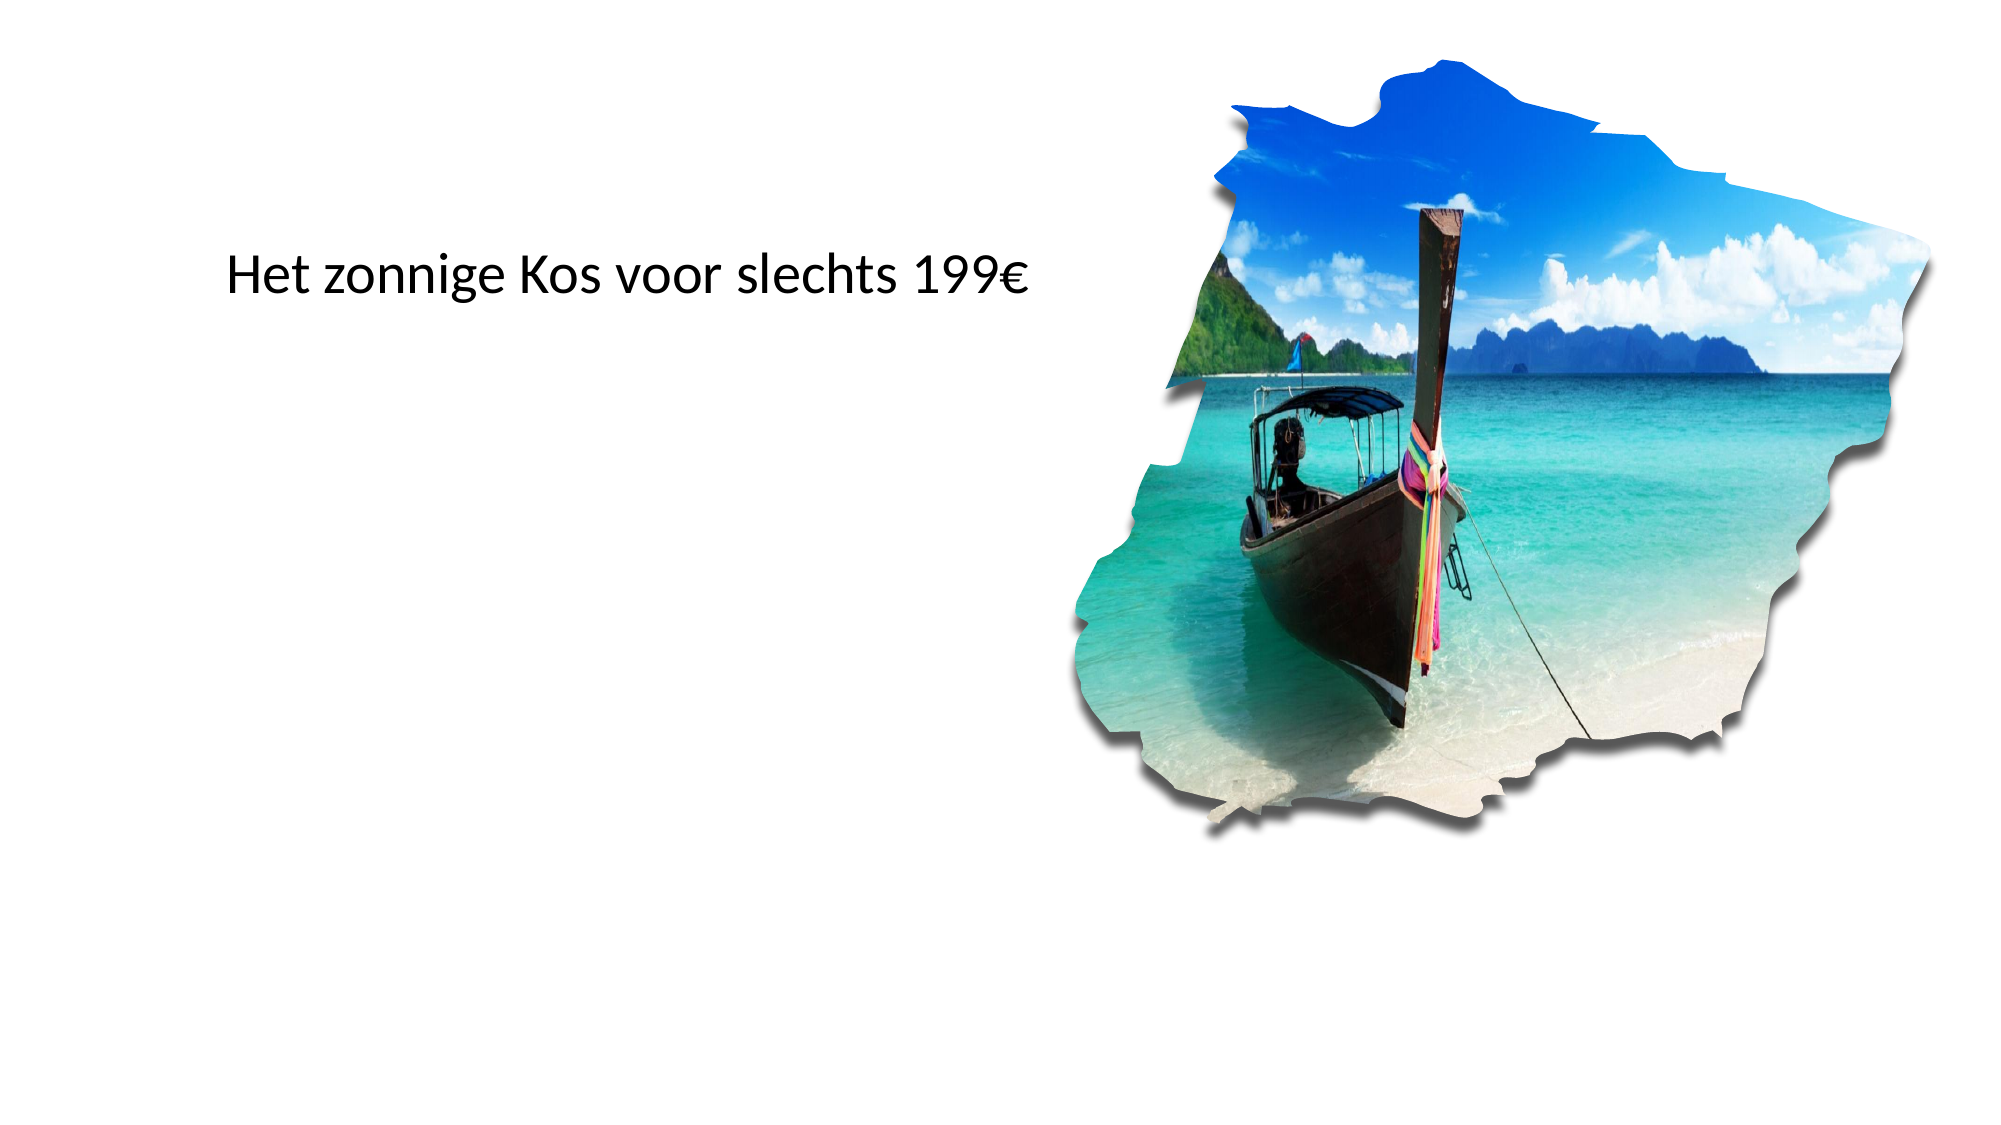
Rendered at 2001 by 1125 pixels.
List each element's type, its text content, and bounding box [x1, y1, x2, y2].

text_box [1073, 58, 1932, 825]
text_box Het zonnige Kos voor slechts 199€ [211, 228, 1045, 313]
